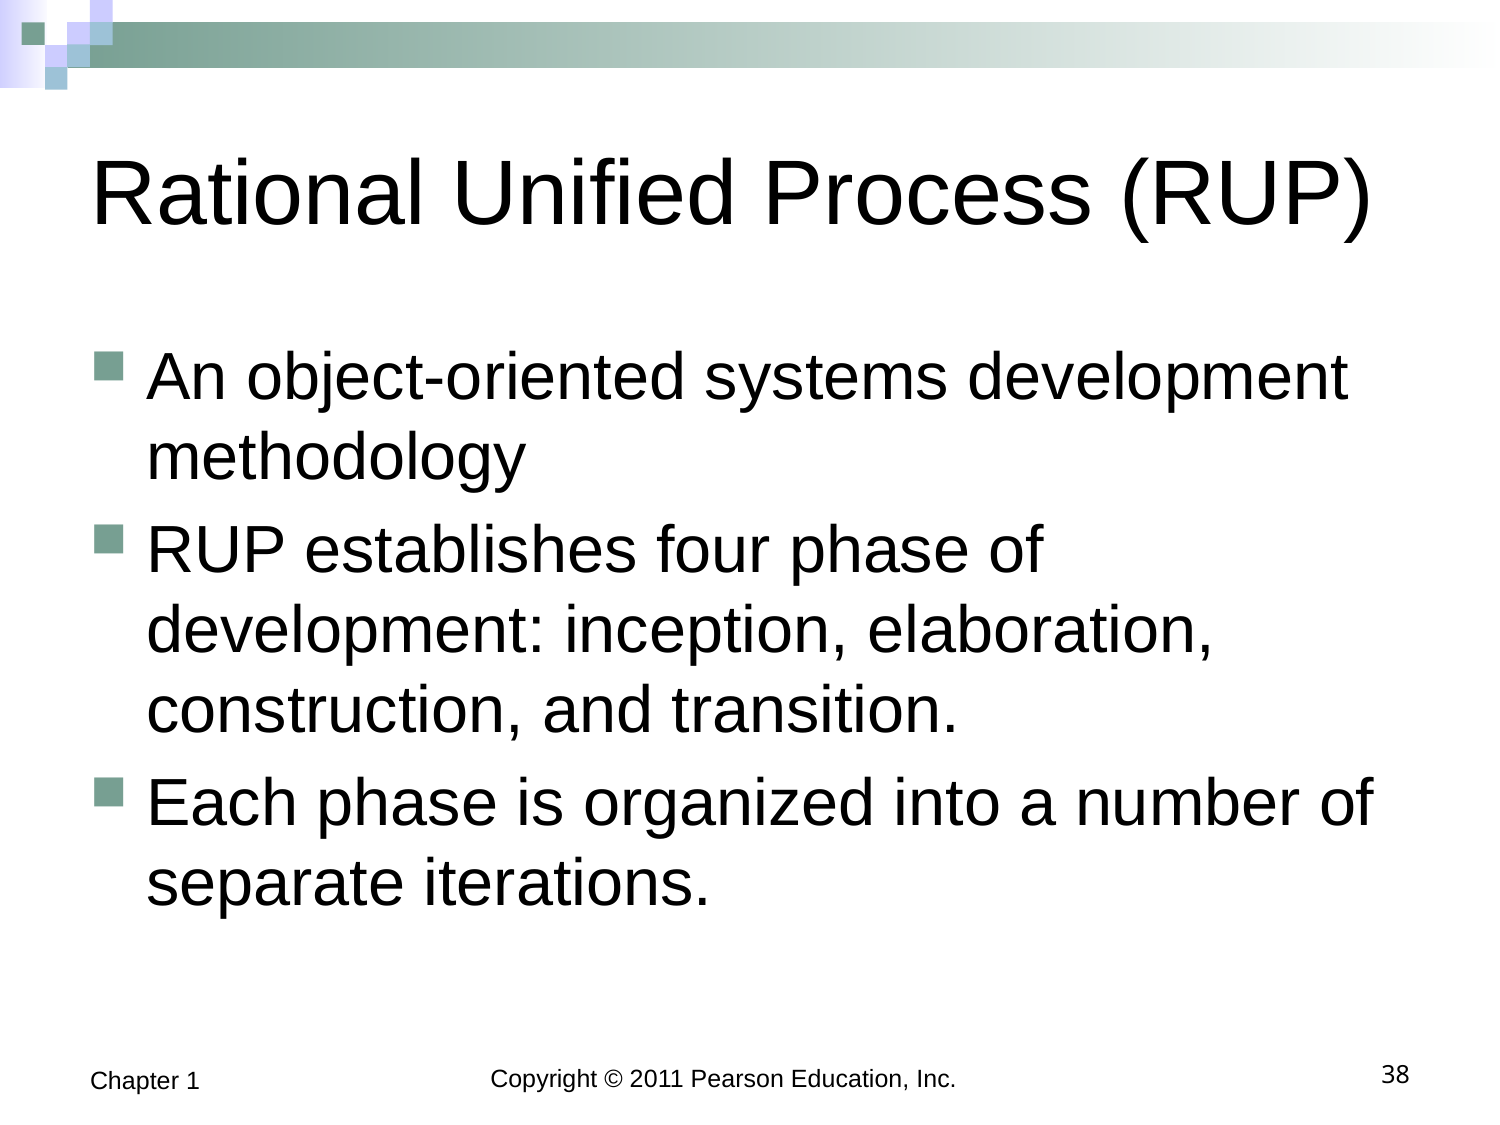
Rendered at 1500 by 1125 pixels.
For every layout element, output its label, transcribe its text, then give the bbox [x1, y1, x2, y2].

list An object-oriented systems development methodology RUP establishes four phase of development: inception, elaboration, construction, and transition. Each phase is organized into a number of separate iterations. [75, 324, 1425, 963]
slide_number 38 [1074, 1024, 1426, 1101]
slide_number Chapter 1 [74, 1024, 426, 1103]
title Rational Unified Process (RUP) [75, 75, 1425, 300]
footer Copyright © 2011 Pearson Education, Inc. [426, 1024, 1074, 1101]
